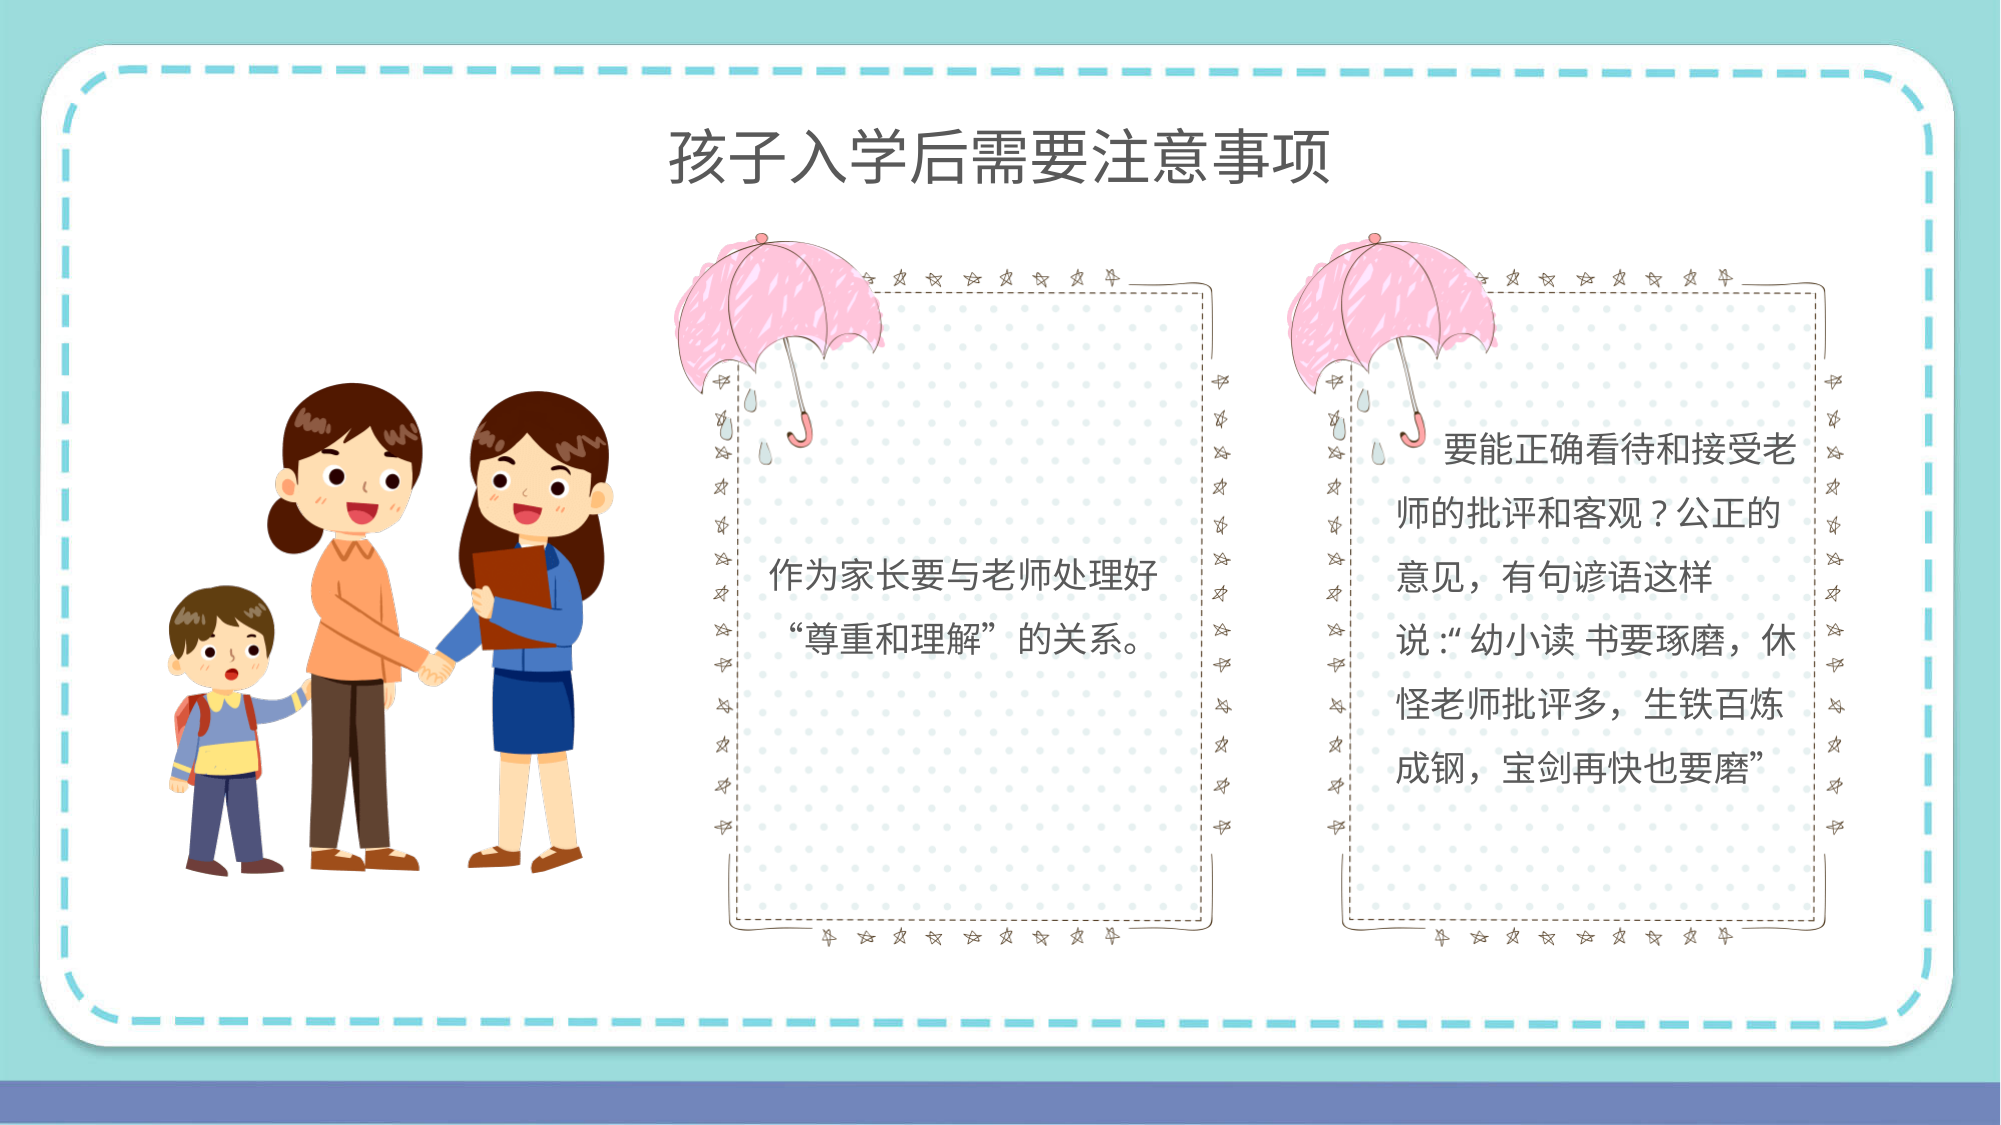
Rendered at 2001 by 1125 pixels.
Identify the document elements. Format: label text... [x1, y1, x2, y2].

picture [0, 0, 2001, 1125]
text_box 孩子入学后需要注意事项 [652, 111, 1348, 200]
